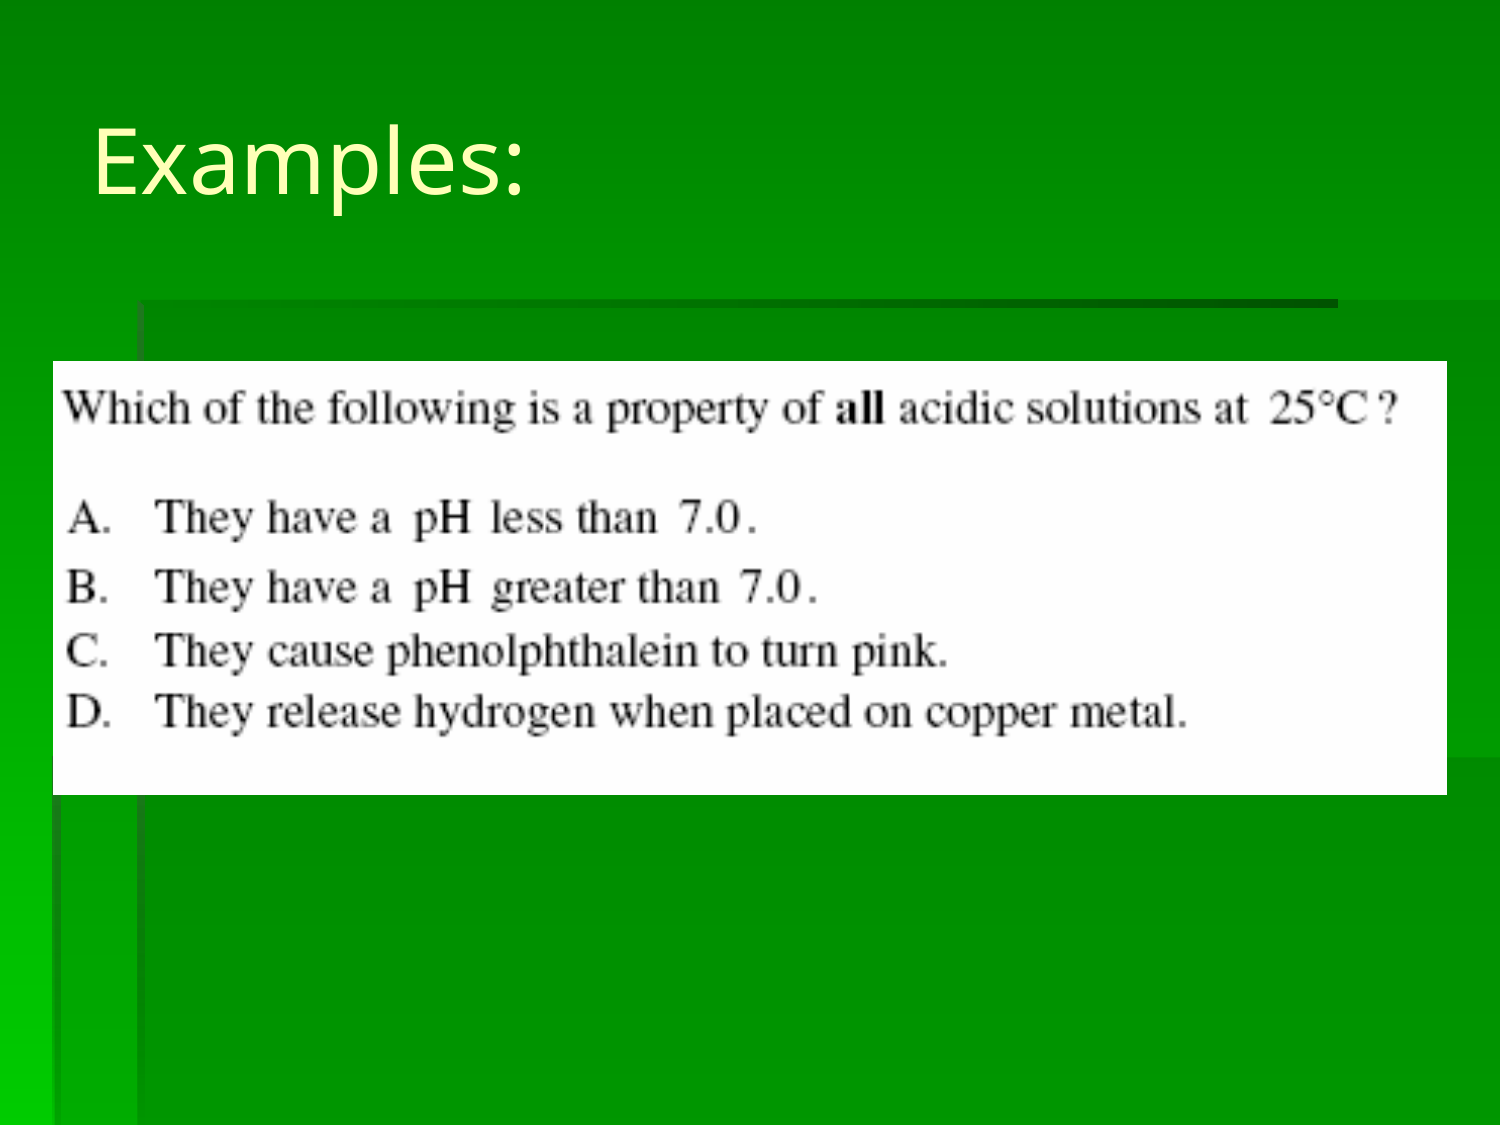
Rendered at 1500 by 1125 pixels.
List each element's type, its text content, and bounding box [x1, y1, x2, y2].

picture [52, 361, 1448, 796]
title Examples: [74, 39, 1451, 276]
